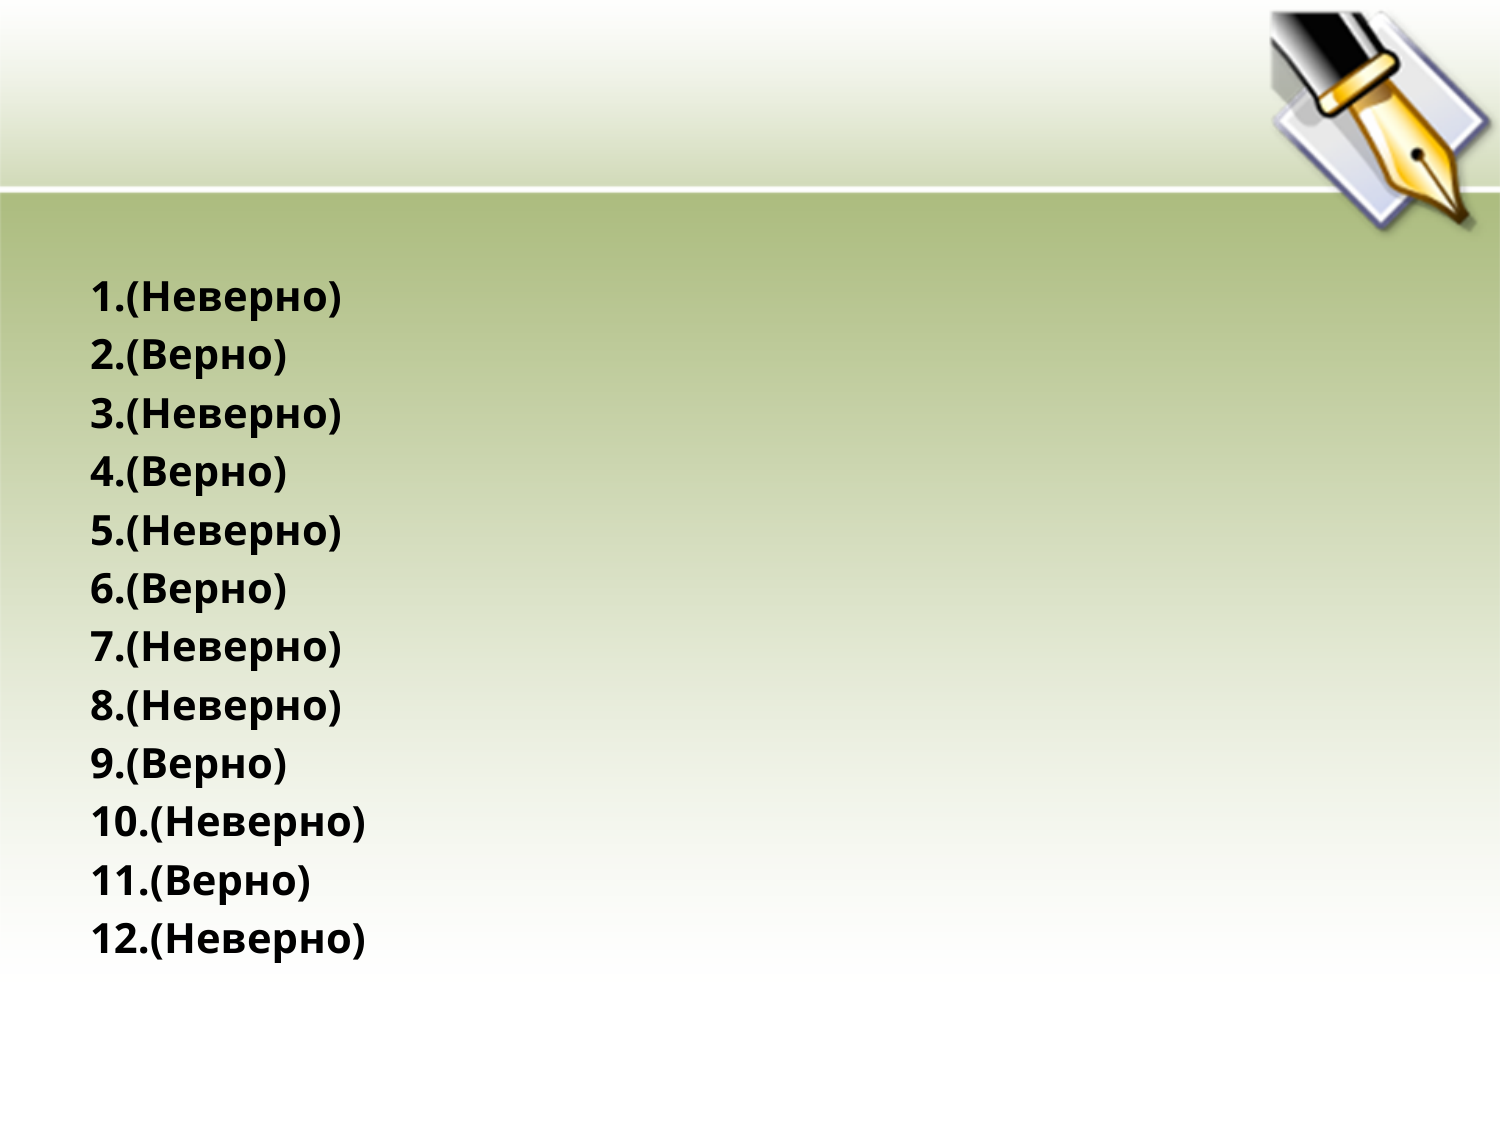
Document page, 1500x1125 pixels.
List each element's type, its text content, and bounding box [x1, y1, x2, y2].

list 1.(Неверно) 2.(Верно) 3.(Неверно) 4.(Верно) 5.(Неверно) 6.(Верно) 7.(Неверно) 8.(Неверно) 9.(Верно) 10.(Неверно) 11.(Верно) 12.(Неверно) [74, 262, 1426, 1006]
picture [0, 0, 1500, 1125]
